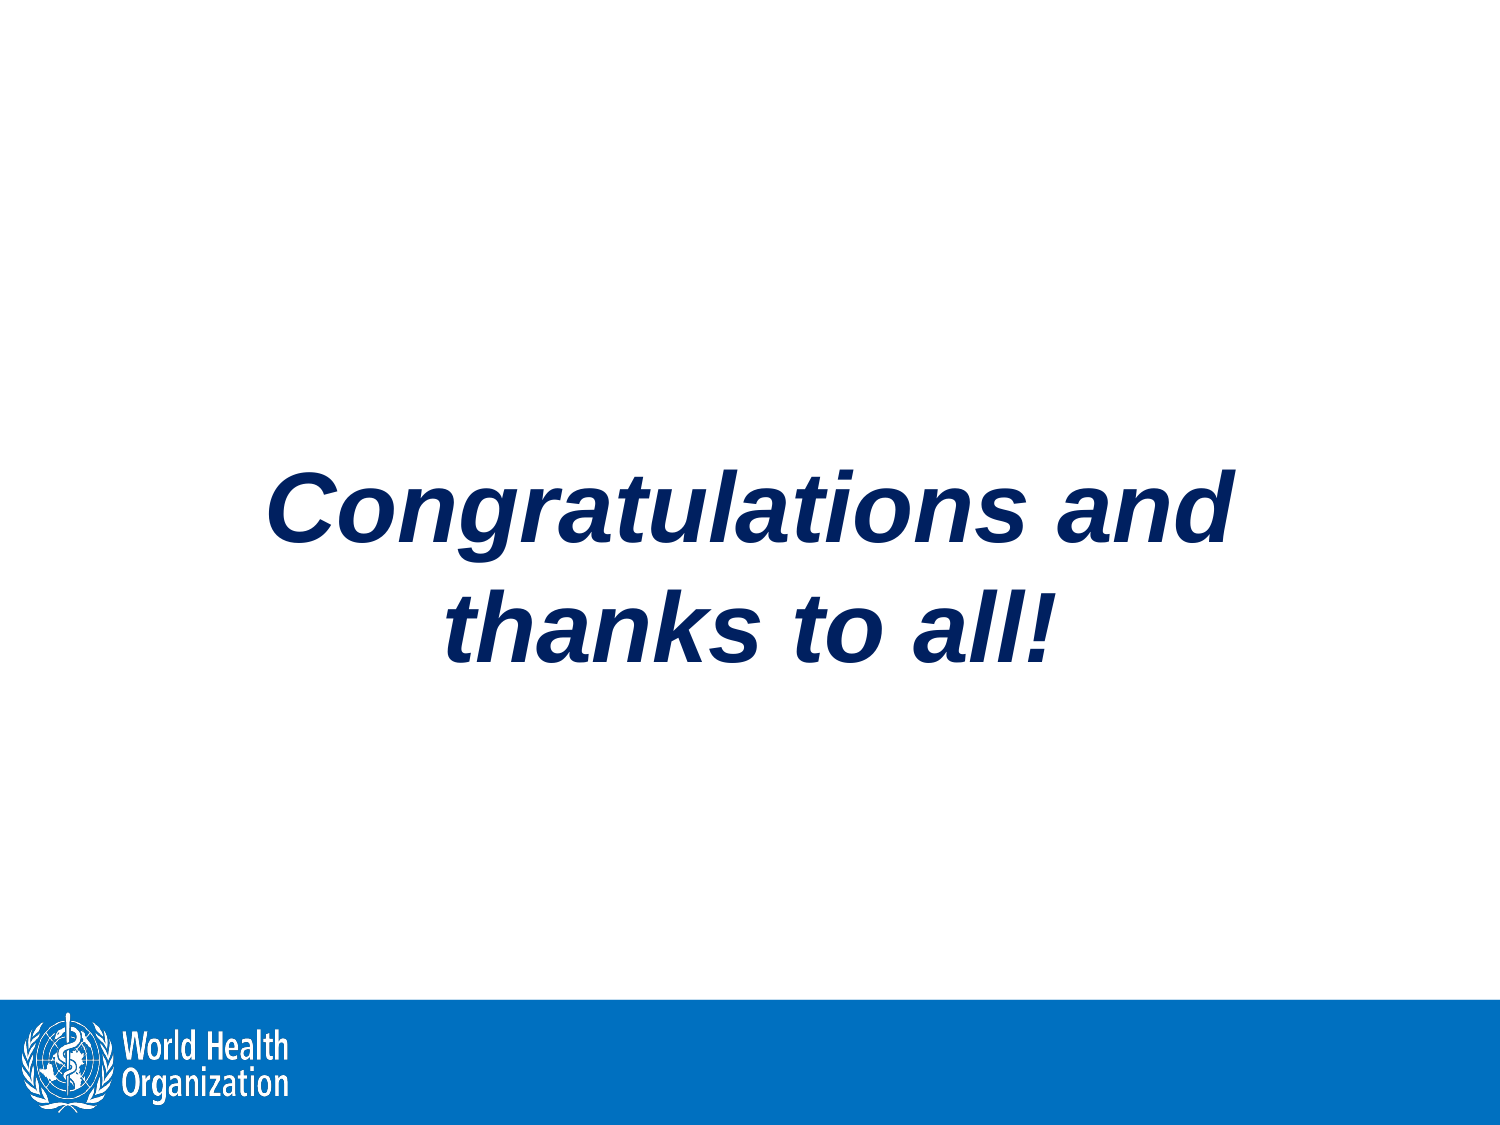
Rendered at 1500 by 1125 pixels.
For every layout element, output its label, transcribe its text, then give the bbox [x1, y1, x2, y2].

title Congratulations and thanks to all! [112, 441, 1388, 683]
picture [21, 1012, 288, 1113]
